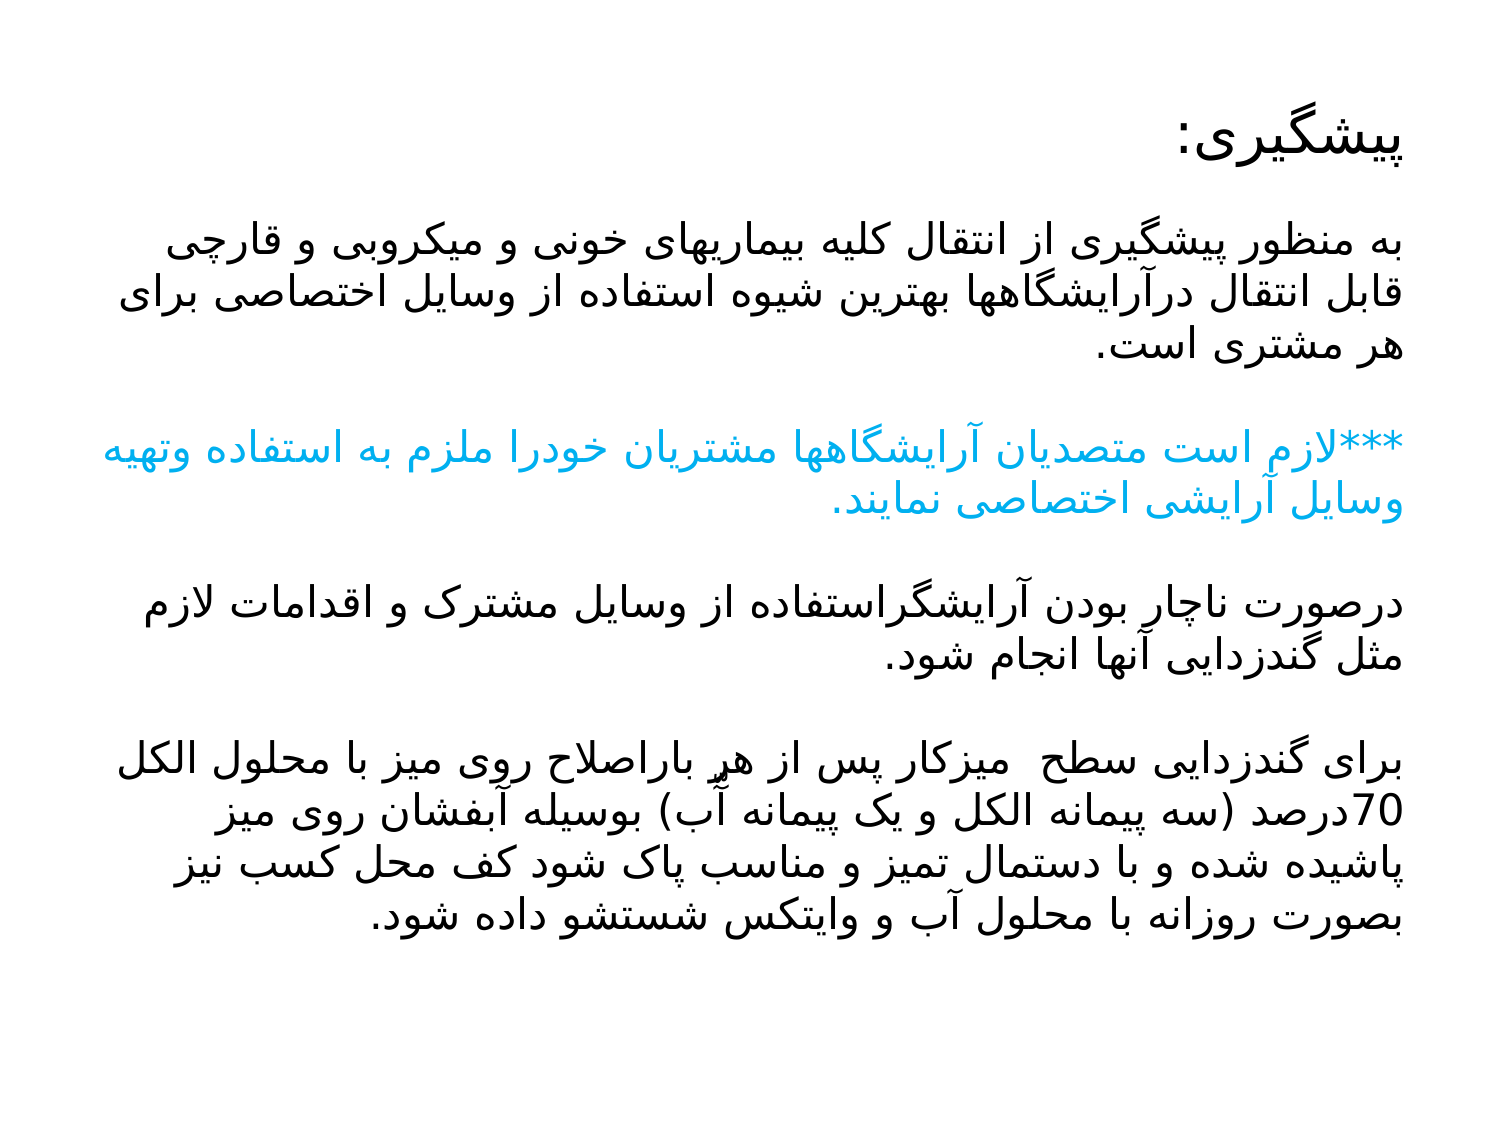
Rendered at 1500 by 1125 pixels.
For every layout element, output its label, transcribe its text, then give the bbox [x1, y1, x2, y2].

title پیشگیری: به منظور پیشگیری از انتقال کلیه بیماریهای خونی و میکروبی و قارچی قابل انتقال درآرایشگاهها بهترین شیوه استفاده از وسایل اختصاصی برای هر مشتری است. ***لازم است متصدیان آرایشگاهها مشتریان خودرا ملزم به استفاده وتهیه وسایل آرایشی اختصاصی نمایند. درصورت ناچار بودن آرایشگراستفاده از وسایل مشترک و اقدامات لازم مثل گندزدایی آنها انجام شود. برای گندزدایی سطح میزکار پس از هر باراصلاح روی میز با محلول الکل 70درصد (سه پیمانه الکل و یک پیمانه آّب) بوسیله آبفشان روی میز پاشیده شده و با دستمال تمیز و مناسب پاک شود کف محل کسب نیز بصورت روزانه با محلول آب و وایتکس شستشو داده شود. [70, 82, 1421, 1090]
